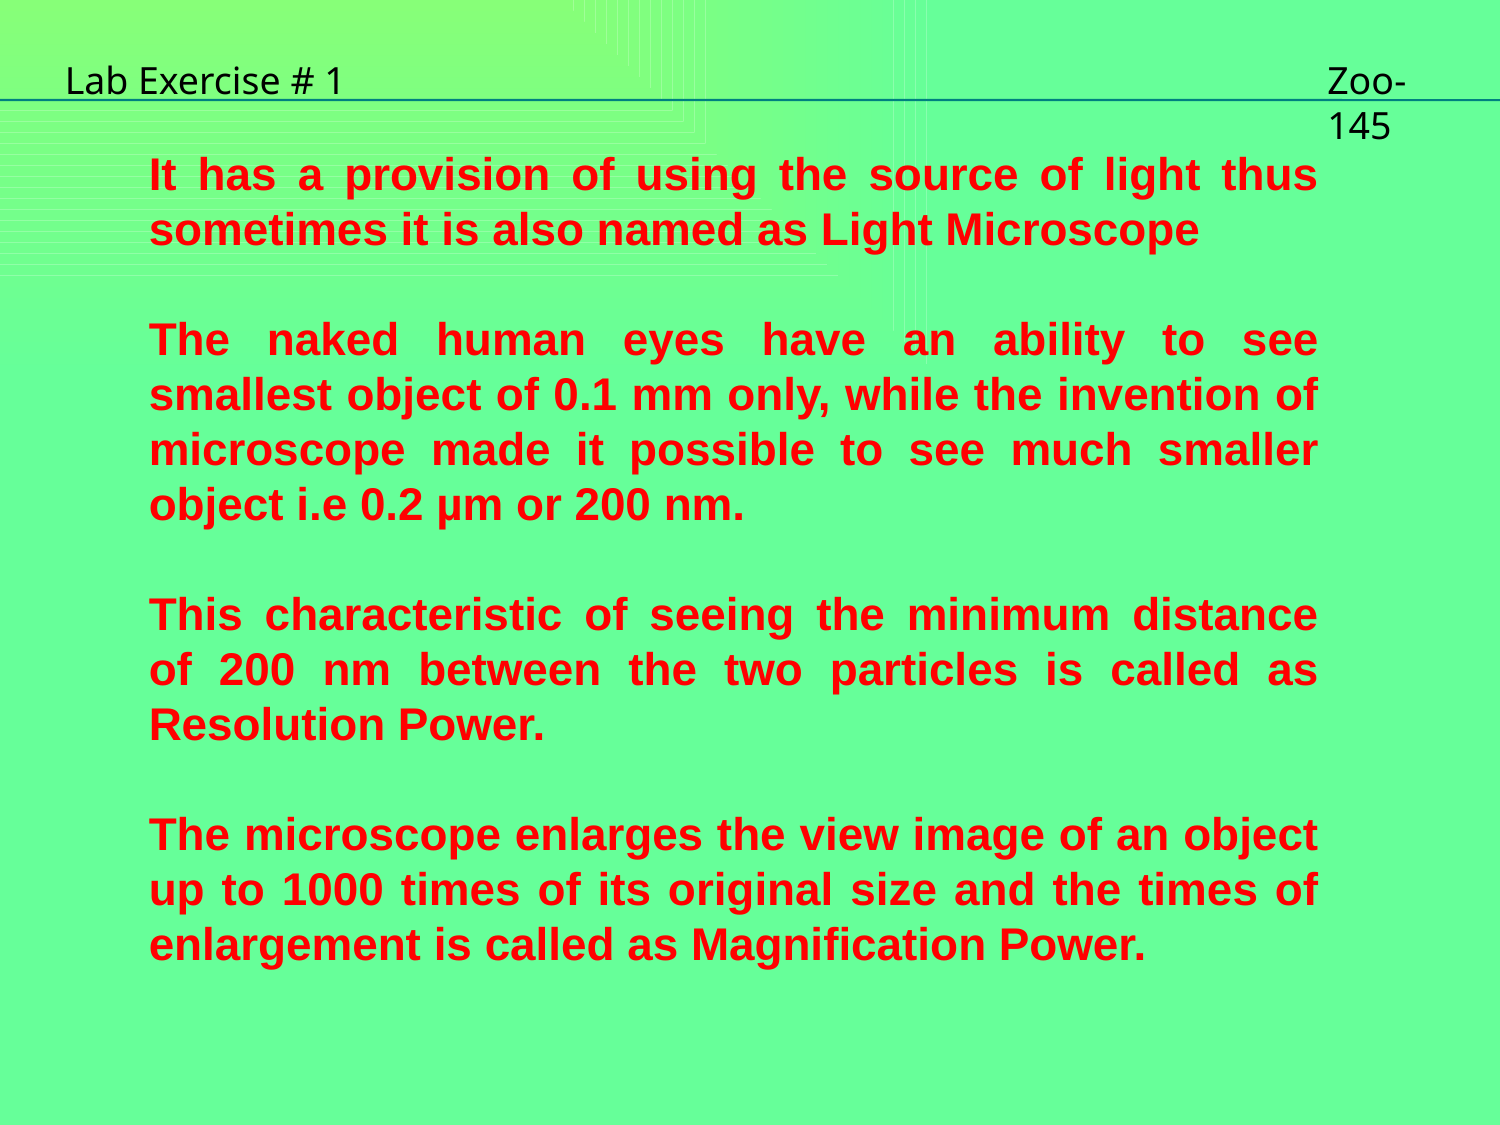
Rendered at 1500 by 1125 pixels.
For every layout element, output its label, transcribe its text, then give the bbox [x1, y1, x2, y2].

text_box Zoo- 145 [1312, 101, 1475, 155]
text_box It has a provision of using the source of light thus sometimes it is also named as Light Microscope The naked human eyes have an ability to see smallest object of 0.1 mm only, while the invention of microscope made it possible to see much smaller object i.e 0.2 µm or 200 nm. This characteristic of seeing the minimum distance of 200 nm between the two particles is called as Resolution Power. The microscope enlarges the view image of an object up to 1000 times of its original size and the times of enlargement is called as Magnification Power. [134, 137, 1334, 977]
text_box Zoo- 145 [1312, 49, 1475, 100]
text_box Lab Exercise # 1 [50, 49, 400, 99]
text_box Lab Exercise # 1 [50, 100, 400, 110]
